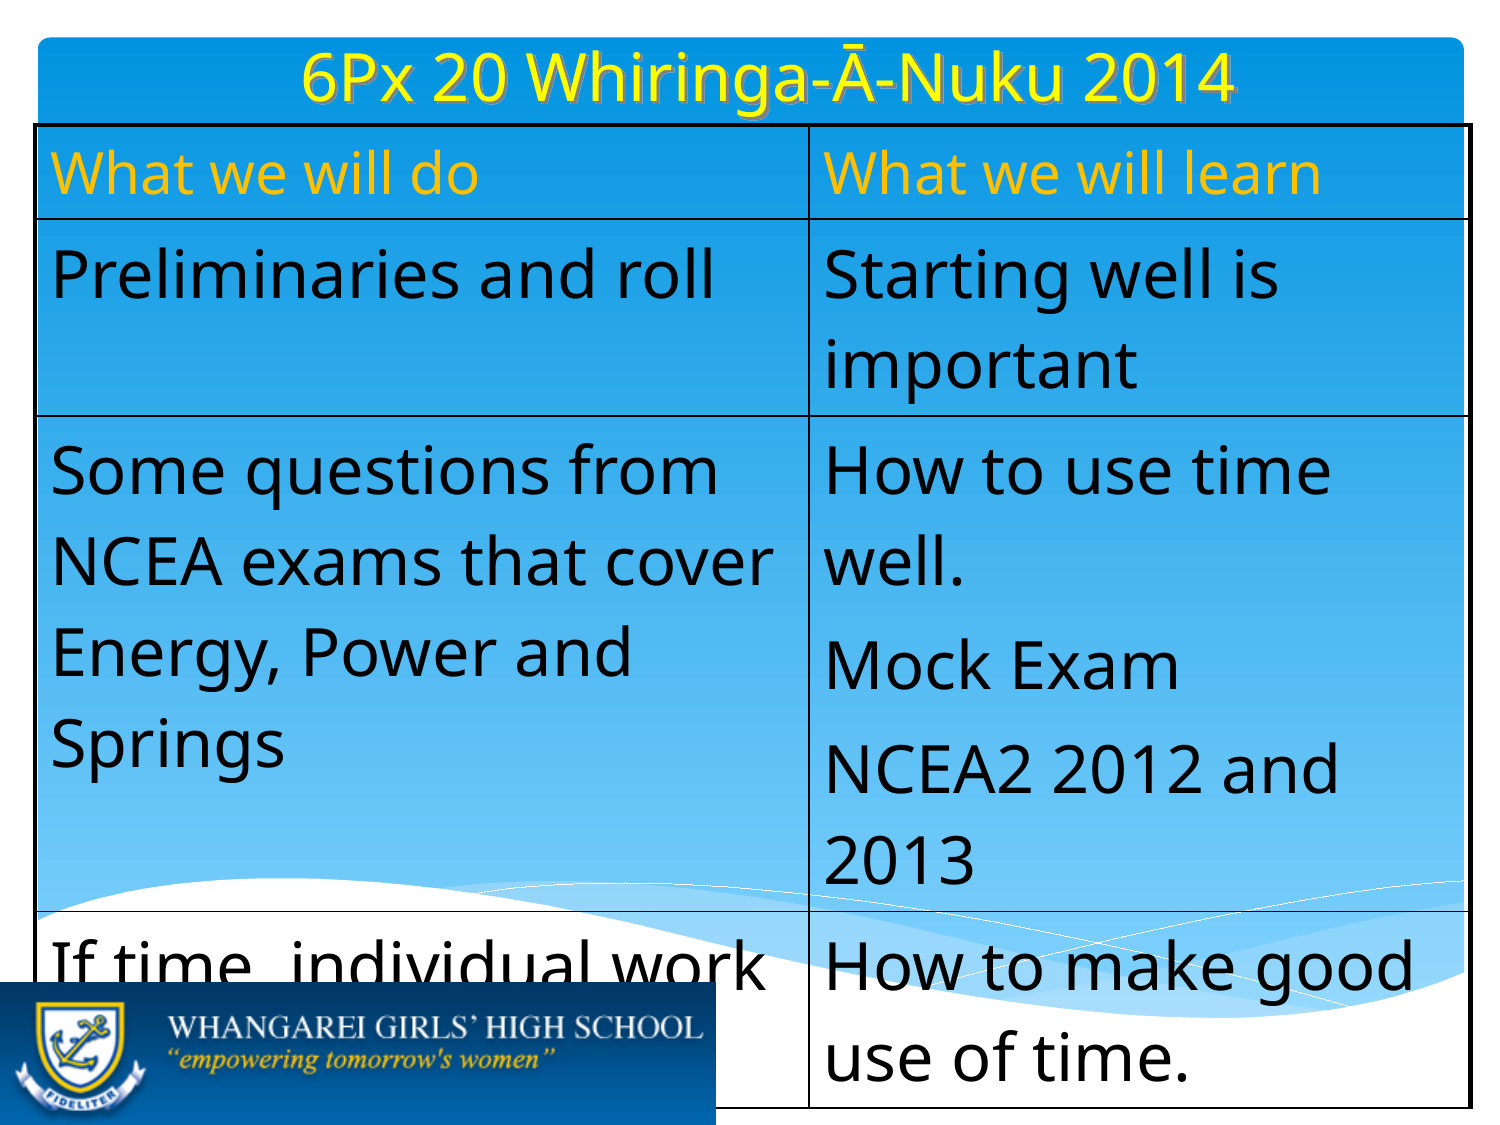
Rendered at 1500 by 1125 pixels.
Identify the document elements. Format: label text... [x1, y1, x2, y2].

table_header What we will learn [810, 127, 1468, 218]
table_cell How to use time well. Mock Exam NCEA2 2012 and 2013 [810, 417, 1468, 911]
table_cell Some questions from NCEA exams that cover Energy, Power and Springs [37, 417, 808, 911]
table_cell Preliminaries and roll [37, 220, 808, 415]
table_cell If time, individual work on revision and HW [37, 912, 808, 1107]
table_cell How to make good use of time. [810, 912, 1468, 1107]
picture [0, 982, 716, 1125]
table_header What we will do [37, 127, 808, 218]
table_cell Starting well is important [810, 220, 1468, 415]
text_box 6Px 20 Whiringa-Ā-Nuku 2014 [162, 24, 1375, 123]
